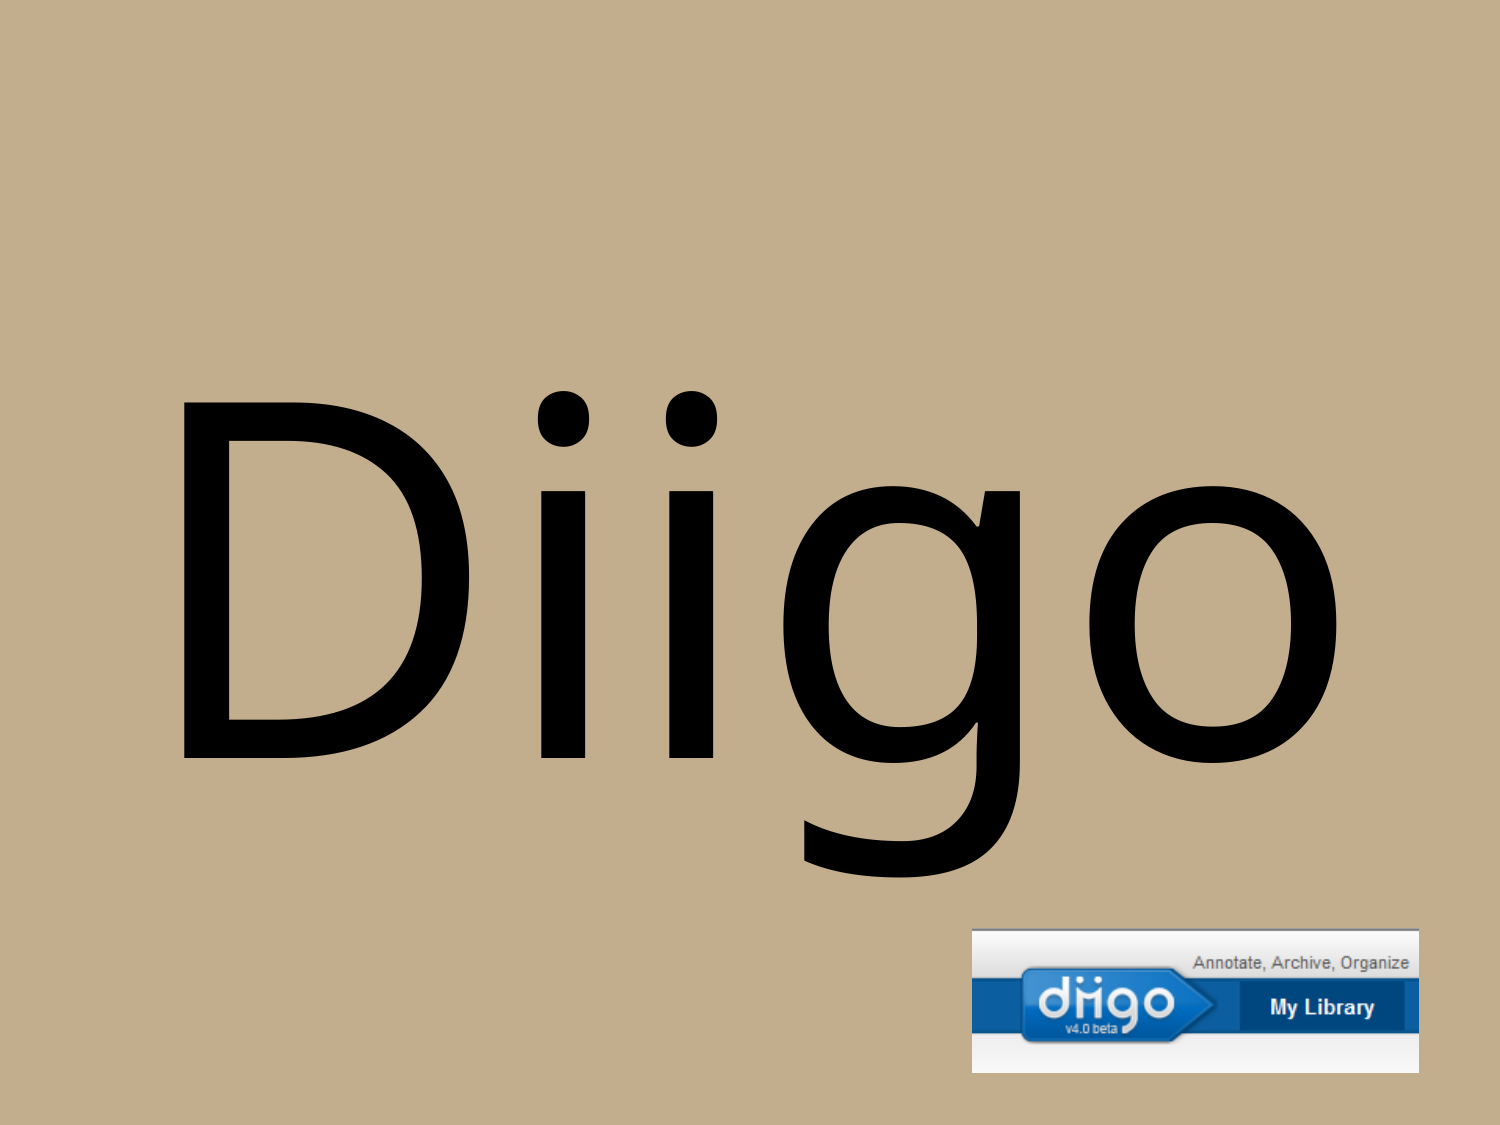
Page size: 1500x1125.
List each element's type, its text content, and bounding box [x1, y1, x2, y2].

picture [972, 928, 1419, 1073]
text_box Diigo [76, 253, 1424, 866]
